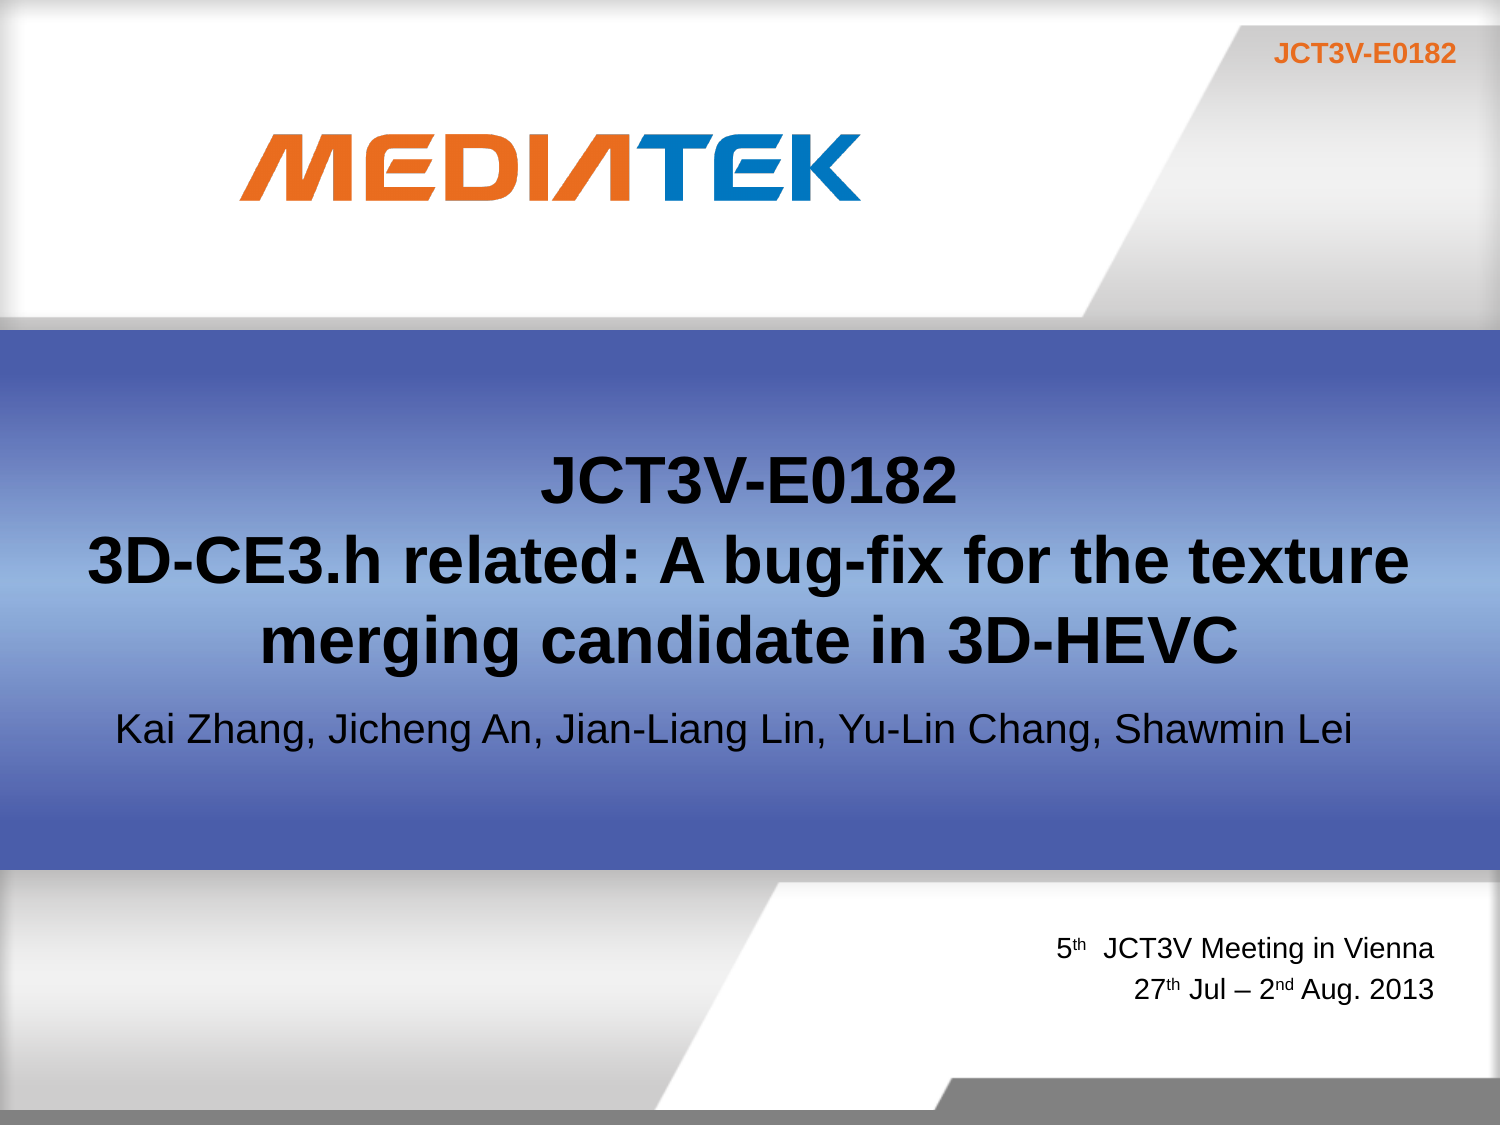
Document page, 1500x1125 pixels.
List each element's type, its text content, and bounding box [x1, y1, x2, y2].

text_box Kai Zhang, Jicheng An, Jian-Liang Lin, Yu-Lin Chang, Shawmin Lei [100, 694, 1387, 810]
picture [0, 0, 1500, 1125]
title JCT3V-E0182 3D-CE3.h related: A bug-fix for the texture merging candidate in 3D-HEVC [50, 438, 1450, 676]
